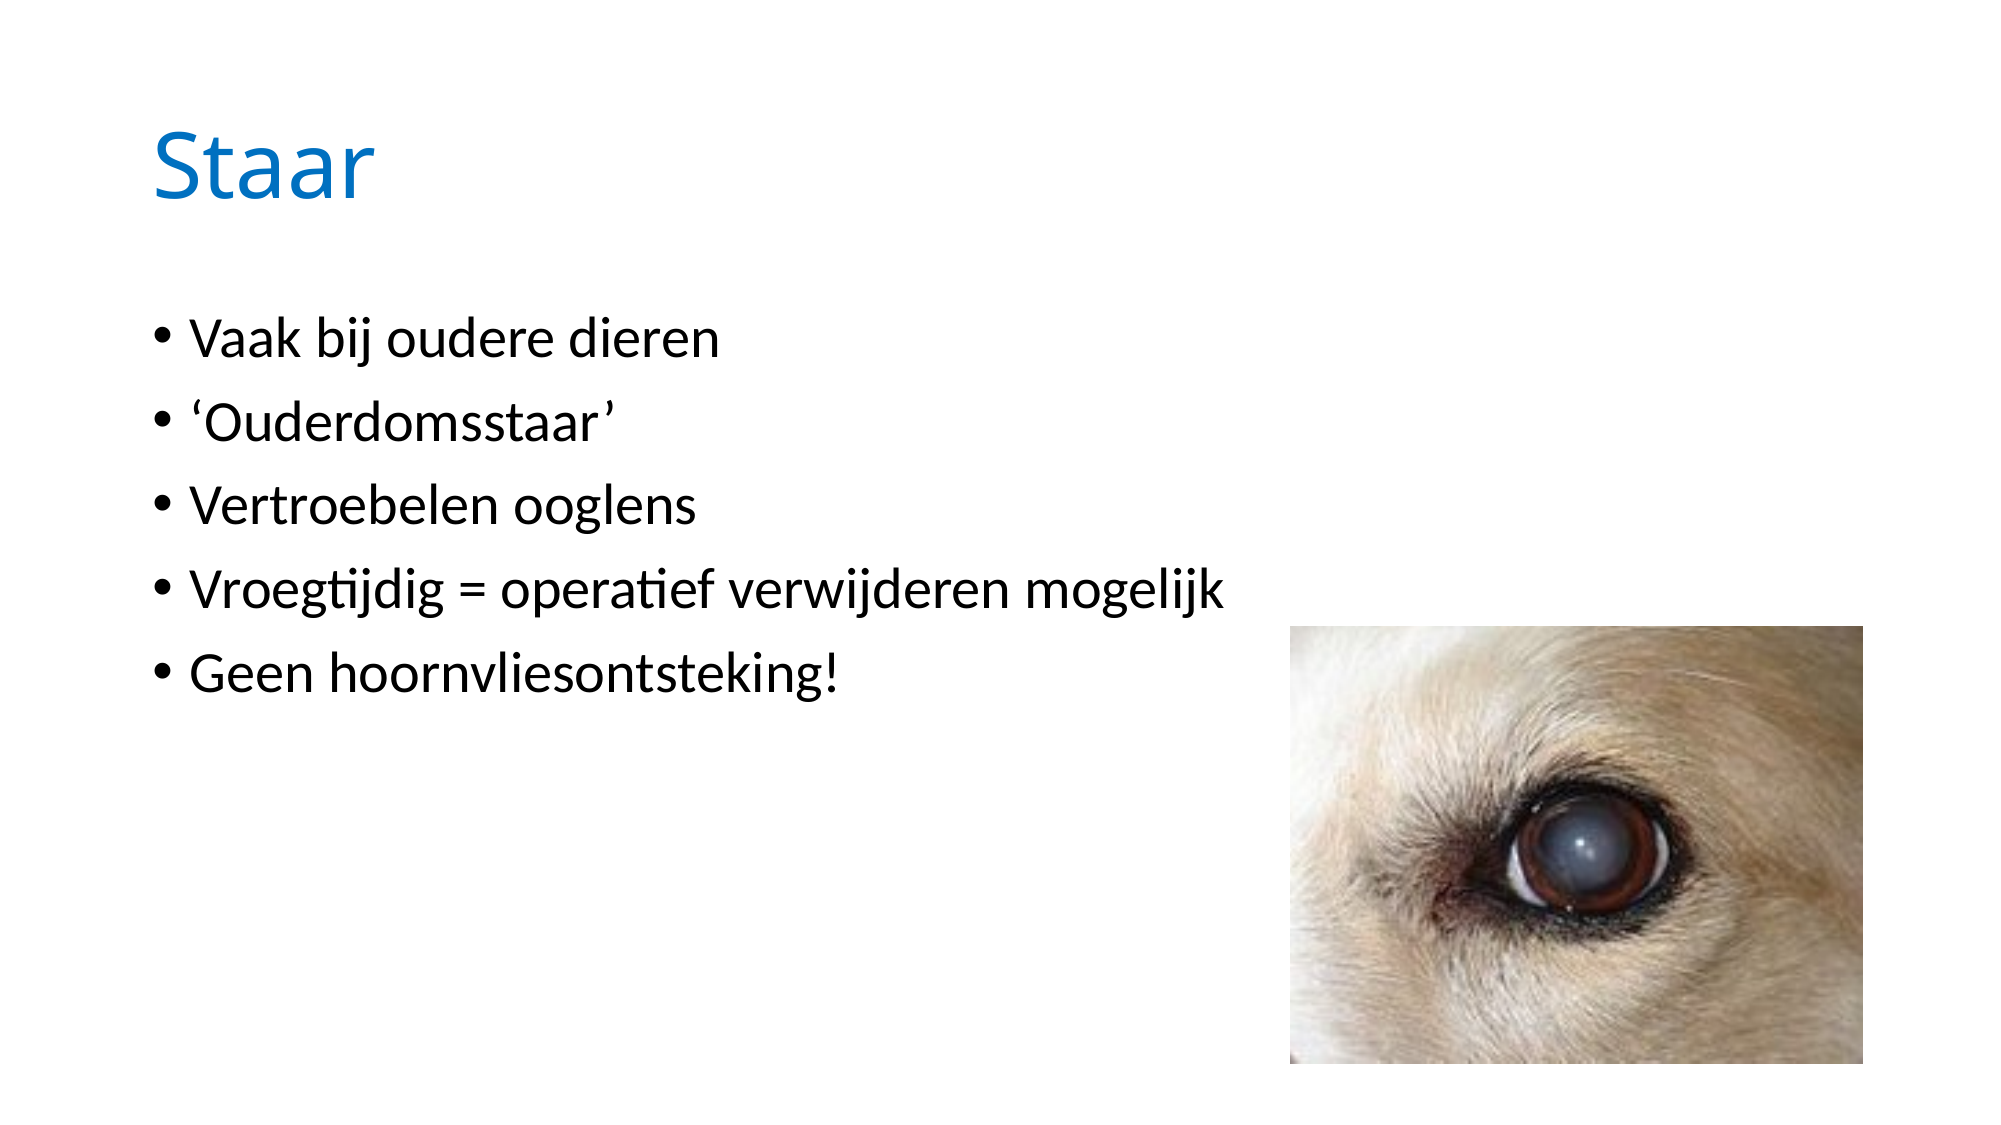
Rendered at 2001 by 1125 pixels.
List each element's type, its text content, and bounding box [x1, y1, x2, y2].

title Staar [137, 59, 1863, 278]
list Vaak bij oudere dieren ‘Ouderdomsstaar’ Vertroebelen ooglens Vroegtijdig = operatief verwijderen mogelijk Geen hoornvliesontsteking! [137, 299, 1863, 1014]
picture [1290, 626, 1863, 1064]
